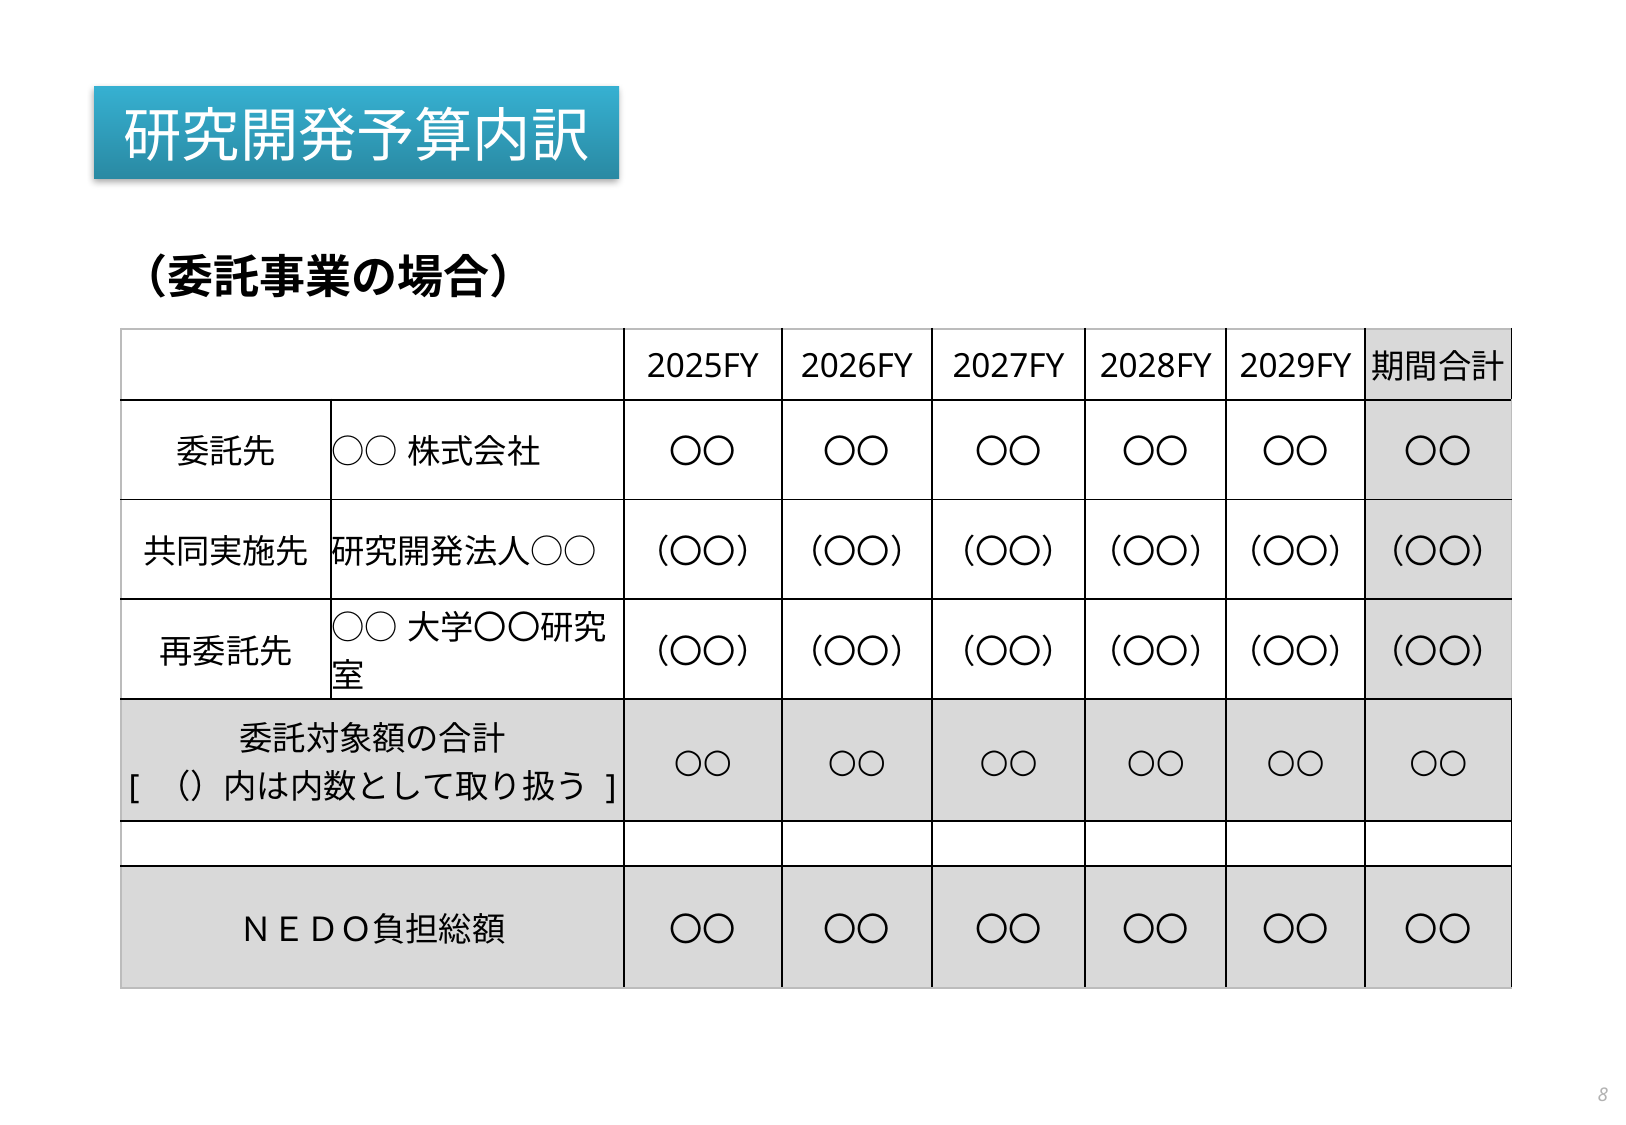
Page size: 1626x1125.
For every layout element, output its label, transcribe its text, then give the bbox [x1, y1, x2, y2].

table_cell 〇〇 [933, 867, 1084, 987]
table_cell （〇〇） [783, 500, 931, 598]
table_cell ○○大学〇〇研究室 [332, 600, 623, 698]
table_header 2025FY [625, 330, 781, 399]
table_cell 〇〇 [1086, 867, 1225, 987]
table_header [122, 330, 623, 399]
table_cell ○○ [1227, 700, 1364, 820]
table_cell （〇〇） [1086, 600, 1225, 698]
table_cell 研究開発法人○○ [332, 500, 623, 598]
table_cell （〇〇） [625, 500, 781, 598]
table_cell 〇〇 [1086, 401, 1225, 499]
table_cell [1086, 822, 1225, 865]
table_header 2026FY [783, 330, 931, 399]
table_header 期間合計 [1366, 330, 1511, 399]
table_cell 委託対象額の合計 [ （）内は内数として取り扱う ] [122, 700, 623, 820]
table_cell （〇〇） [1227, 600, 1364, 698]
table_cell 〇〇 [1227, 401, 1364, 499]
table_cell （〇〇） [625, 600, 781, 698]
table_cell （〇〇） [1227, 500, 1364, 598]
table_cell 〇〇 [625, 867, 781, 987]
table_cell 〇〇 [1227, 867, 1364, 987]
table_cell ○○ [1086, 700, 1225, 820]
table_cell [933, 822, 1084, 865]
table_cell 〇〇 [783, 401, 931, 499]
table_cell ○○ [1366, 700, 1511, 820]
table_cell [122, 822, 623, 865]
table_cell 委託先 [122, 401, 330, 499]
table_cell [1366, 822, 1511, 865]
table_cell （〇〇） [1366, 500, 1511, 598]
table_cell ○○ [933, 700, 1084, 820]
table_cell （〇〇） [1366, 600, 1511, 698]
table_cell （〇〇） [933, 600, 1084, 698]
table_cell 〇〇 [783, 867, 931, 987]
slide_number 7 [1474, 1065, 1623, 1125]
table_cell 〇〇 [933, 401, 1084, 499]
table_cell （〇〇） [933, 500, 1084, 598]
table_cell （〇〇） [1086, 500, 1225, 598]
table_cell （〇〇） [783, 600, 931, 698]
table_cell [783, 822, 931, 865]
table_header 2029FY [1227, 330, 1364, 399]
table_cell 〇〇 [1366, 401, 1511, 499]
table_cell [625, 822, 781, 865]
table_header 2027FY [933, 330, 1084, 399]
table_cell ＮＥＤＯ負担総額 [122, 867, 623, 987]
title 研究開発予算内訳 [94, 86, 620, 179]
table_cell 再委託先 [122, 600, 330, 698]
text_box （委託事業の場合） [121, 246, 609, 303]
table_cell ○○ [783, 700, 931, 820]
table_cell 〇〇 [1366, 867, 1511, 987]
table_cell ○○株式会社 [332, 401, 623, 499]
table_cell [1227, 822, 1364, 865]
table_cell 共同実施先 [122, 500, 330, 598]
table_header 2028FY [1086, 330, 1225, 399]
table_cell 〇〇 [625, 401, 781, 499]
table_cell ○○ [625, 700, 781, 820]
